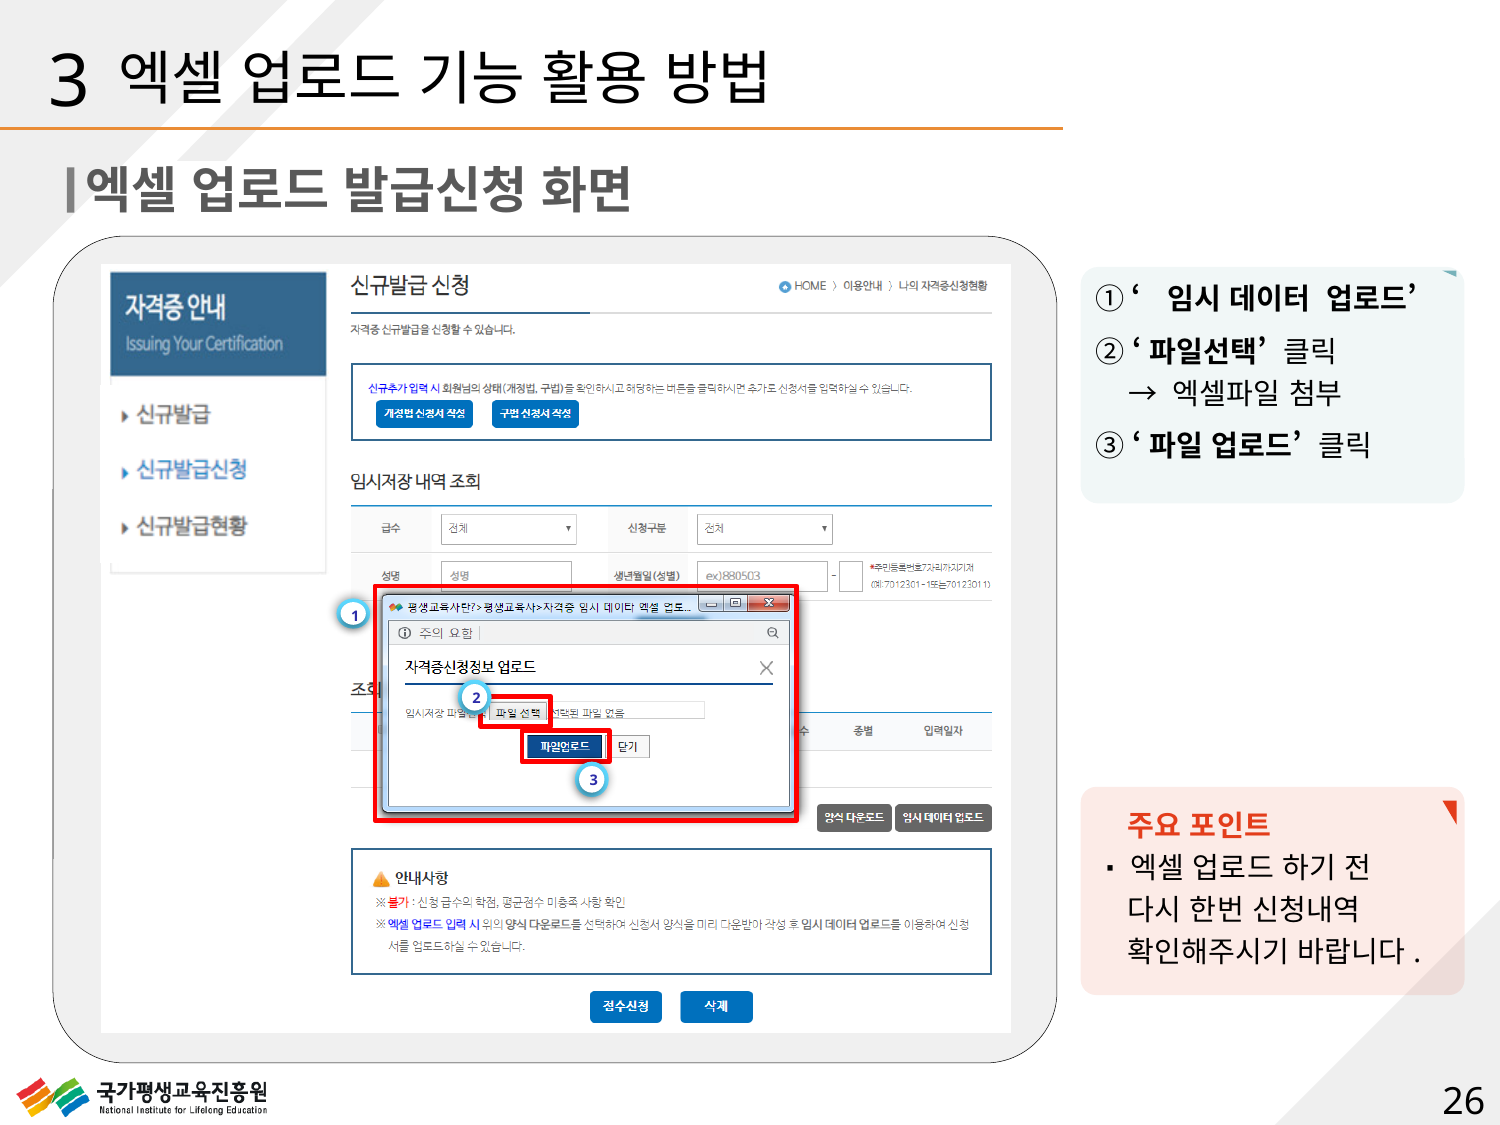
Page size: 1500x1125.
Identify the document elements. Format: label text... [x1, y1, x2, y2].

picture [100, 269, 329, 575]
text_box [101, 264, 1011, 1033]
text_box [1080, 786, 1465, 996]
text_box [456, 679, 497, 716]
picture [0, 1067, 286, 1125]
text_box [573, 761, 614, 798]
text_box 26 [1149, 1069, 1500, 1125]
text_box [1080, 266, 1465, 504]
text_box 엑셀 업로드 발급신청 화면 [70, 151, 1430, 226]
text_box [335, 598, 376, 633]
